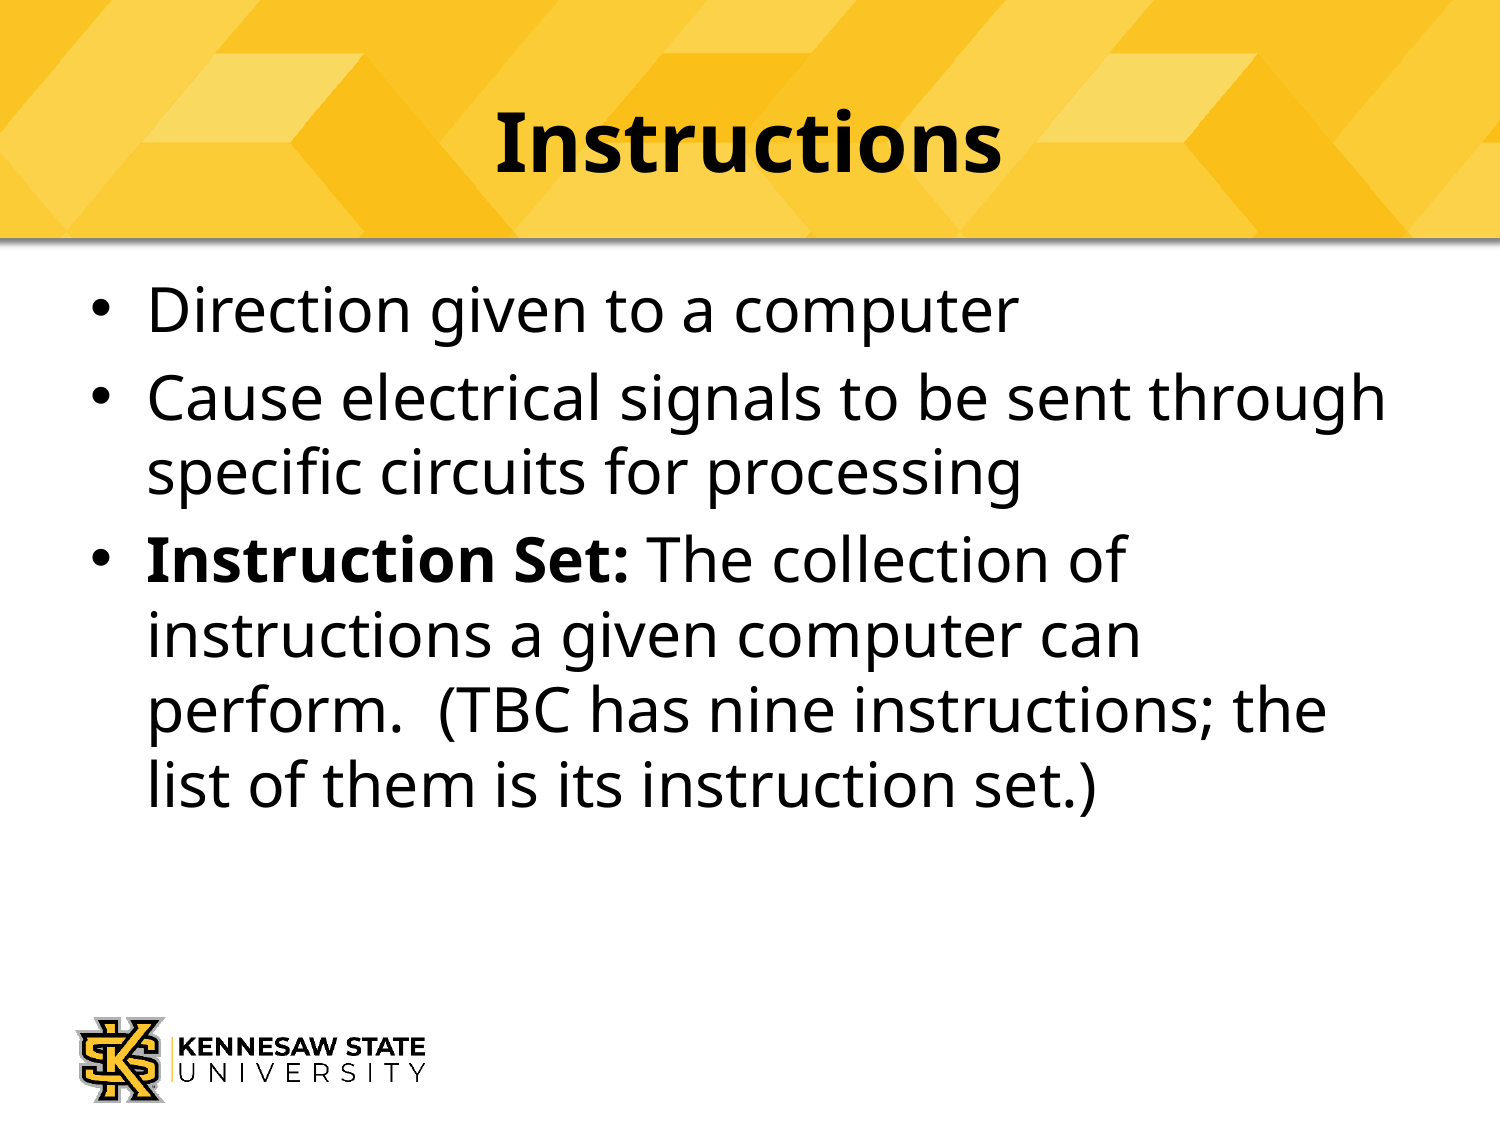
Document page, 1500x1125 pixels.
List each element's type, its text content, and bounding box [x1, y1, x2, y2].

picture [75, 1017, 425, 1103]
list Direction given to a computer Cause electrical signals to be sent through specific circuits for processing Instruction Set: The collection of instructions a given computer can perform. (TBC has nine instructions; the list of them is its instruction set.) [75, 262, 1425, 1005]
picture [0, 0, 1500, 251]
title Instructions [75, 45, 1425, 233]
